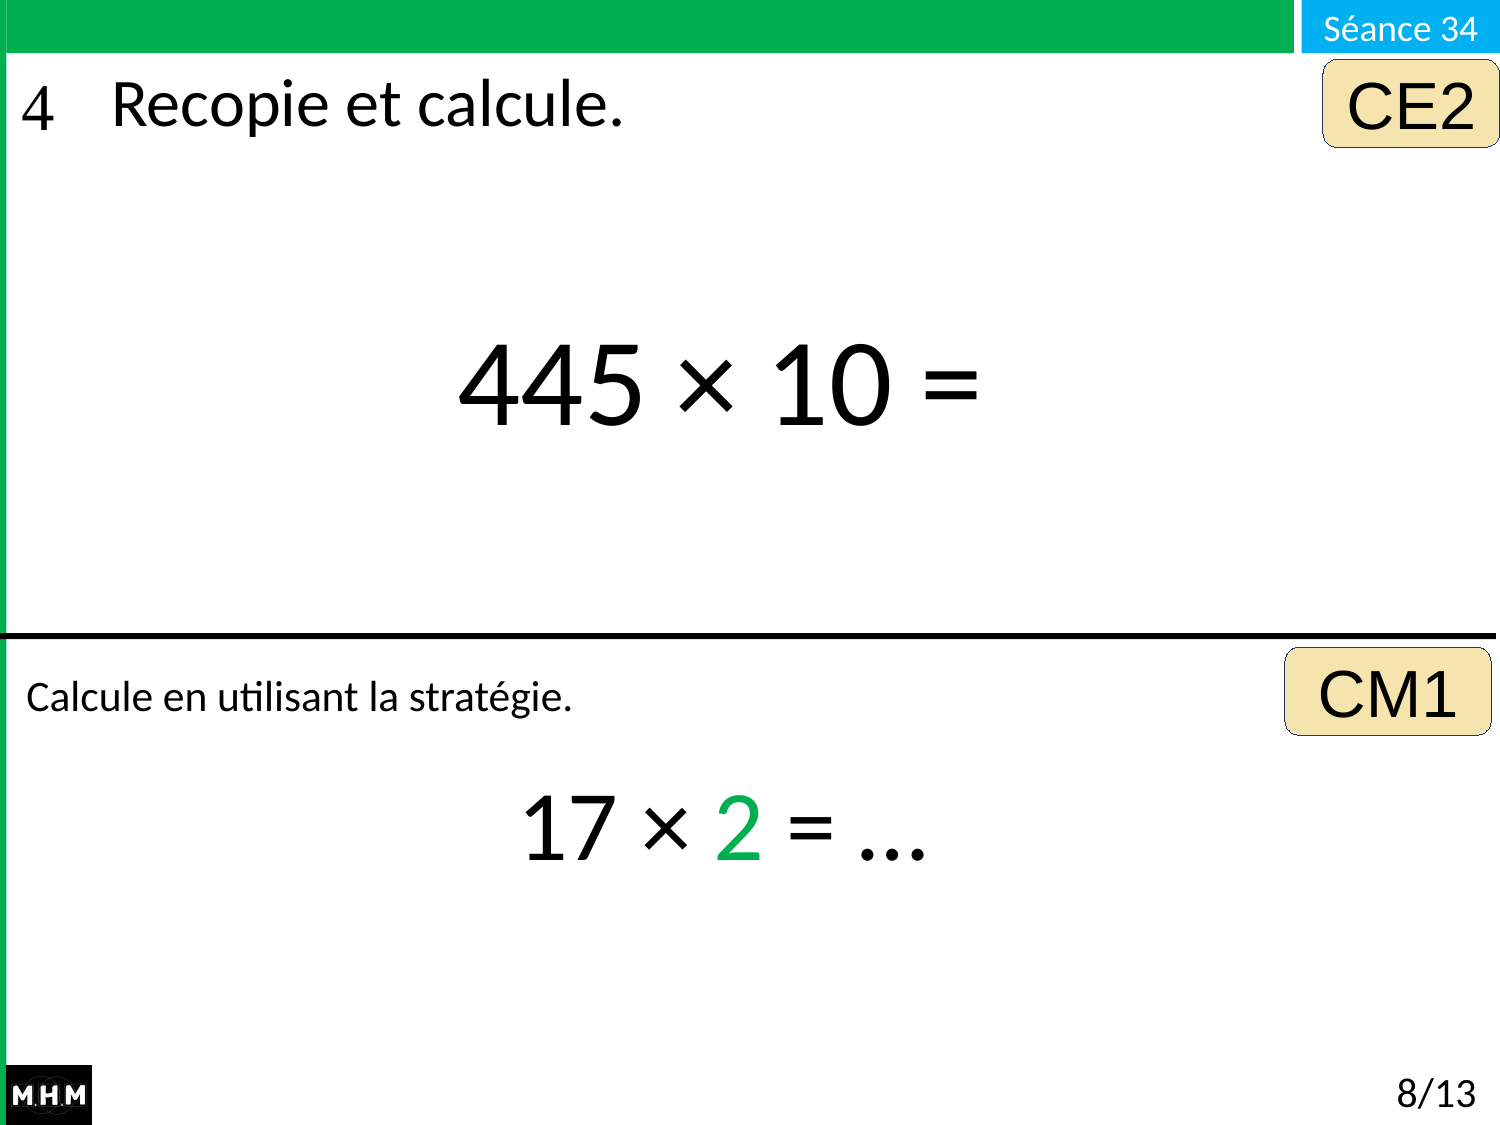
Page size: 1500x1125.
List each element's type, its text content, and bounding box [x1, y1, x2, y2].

text_box Calcule en utilisant la stratégie. [11, 652, 661, 743]
text_box 445 × 10 = [443, 292, 1243, 458]
text_box 17 × 2 = … [497, 752, 949, 888]
text_box CE2 [1322, 59, 1500, 148]
list 8/13 [1373, 1064, 1500, 1125]
text_box CM1 [1284, 647, 1492, 736]
picture [6, 1065, 92, 1125]
title Recopie et calcule. [96, 60, 1391, 150]
